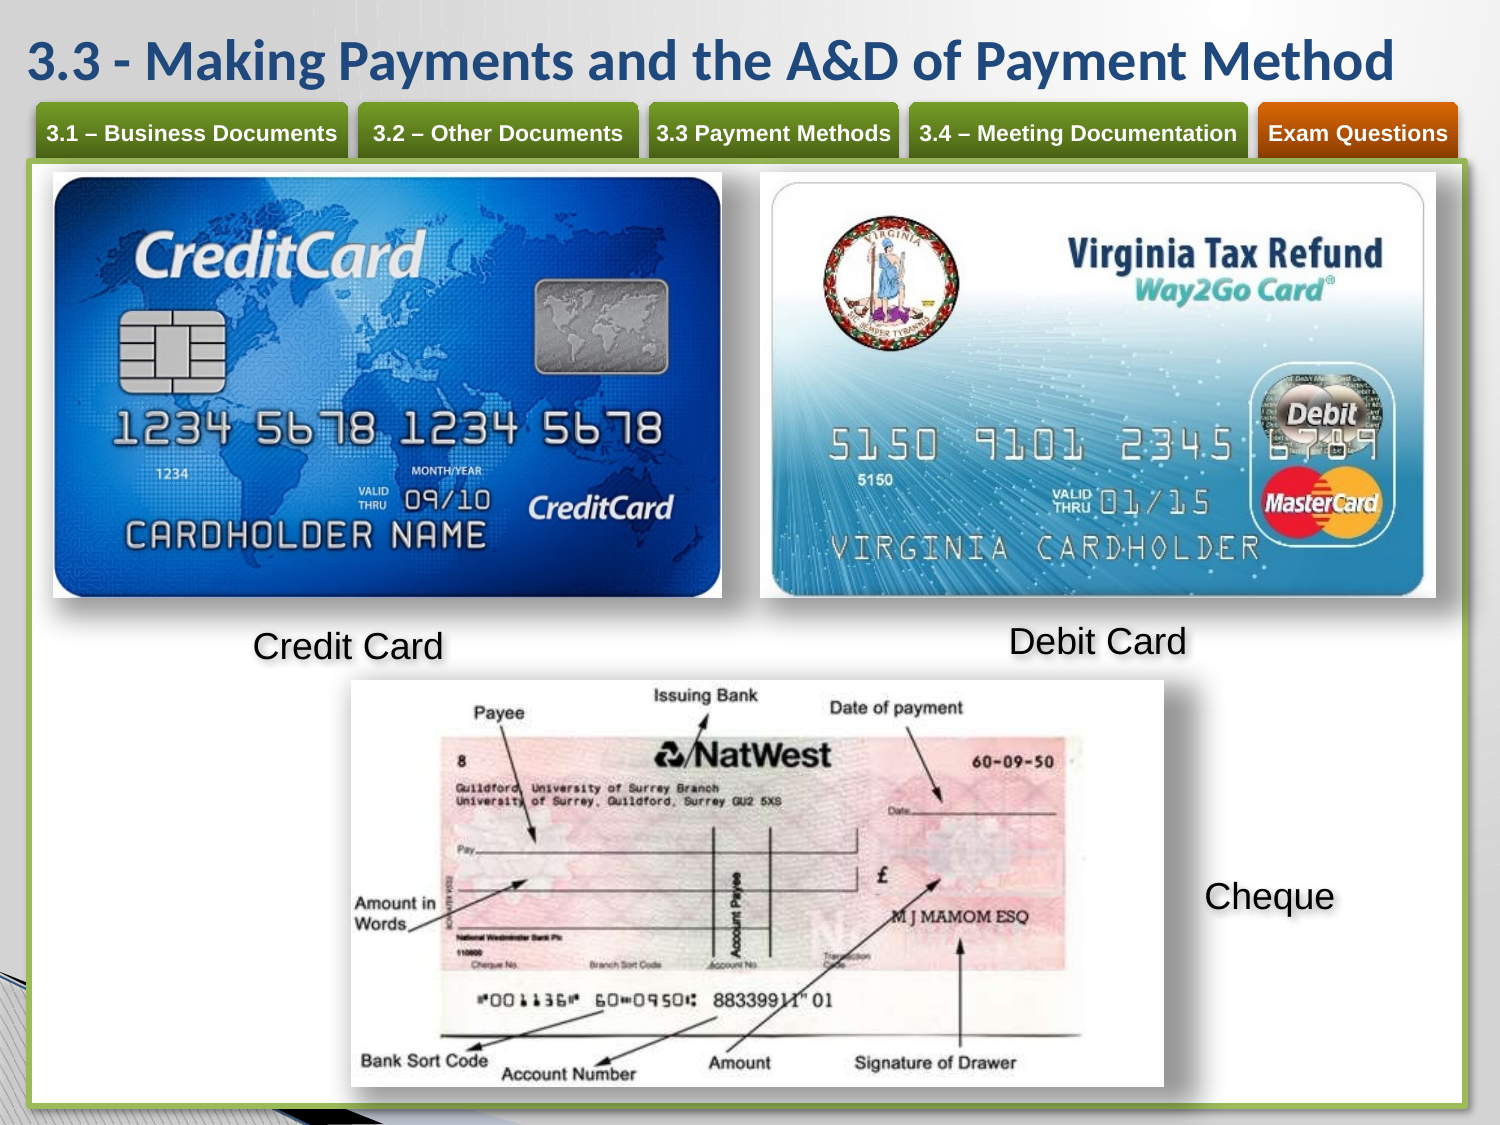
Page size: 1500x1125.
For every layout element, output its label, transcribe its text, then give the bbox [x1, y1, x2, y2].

text_box Debit Card [968, 611, 1228, 670]
picture [52, 172, 722, 599]
text_box Cheque [1175, 865, 1365, 925]
title 3.3 - Making Payments and the A&D of Payment Method [11, 11, 1465, 102]
picture [281, 1114, 303, 1125]
picture [351, 680, 1164, 1087]
text_box Credit Card [218, 614, 479, 675]
picture [760, 172, 1436, 599]
